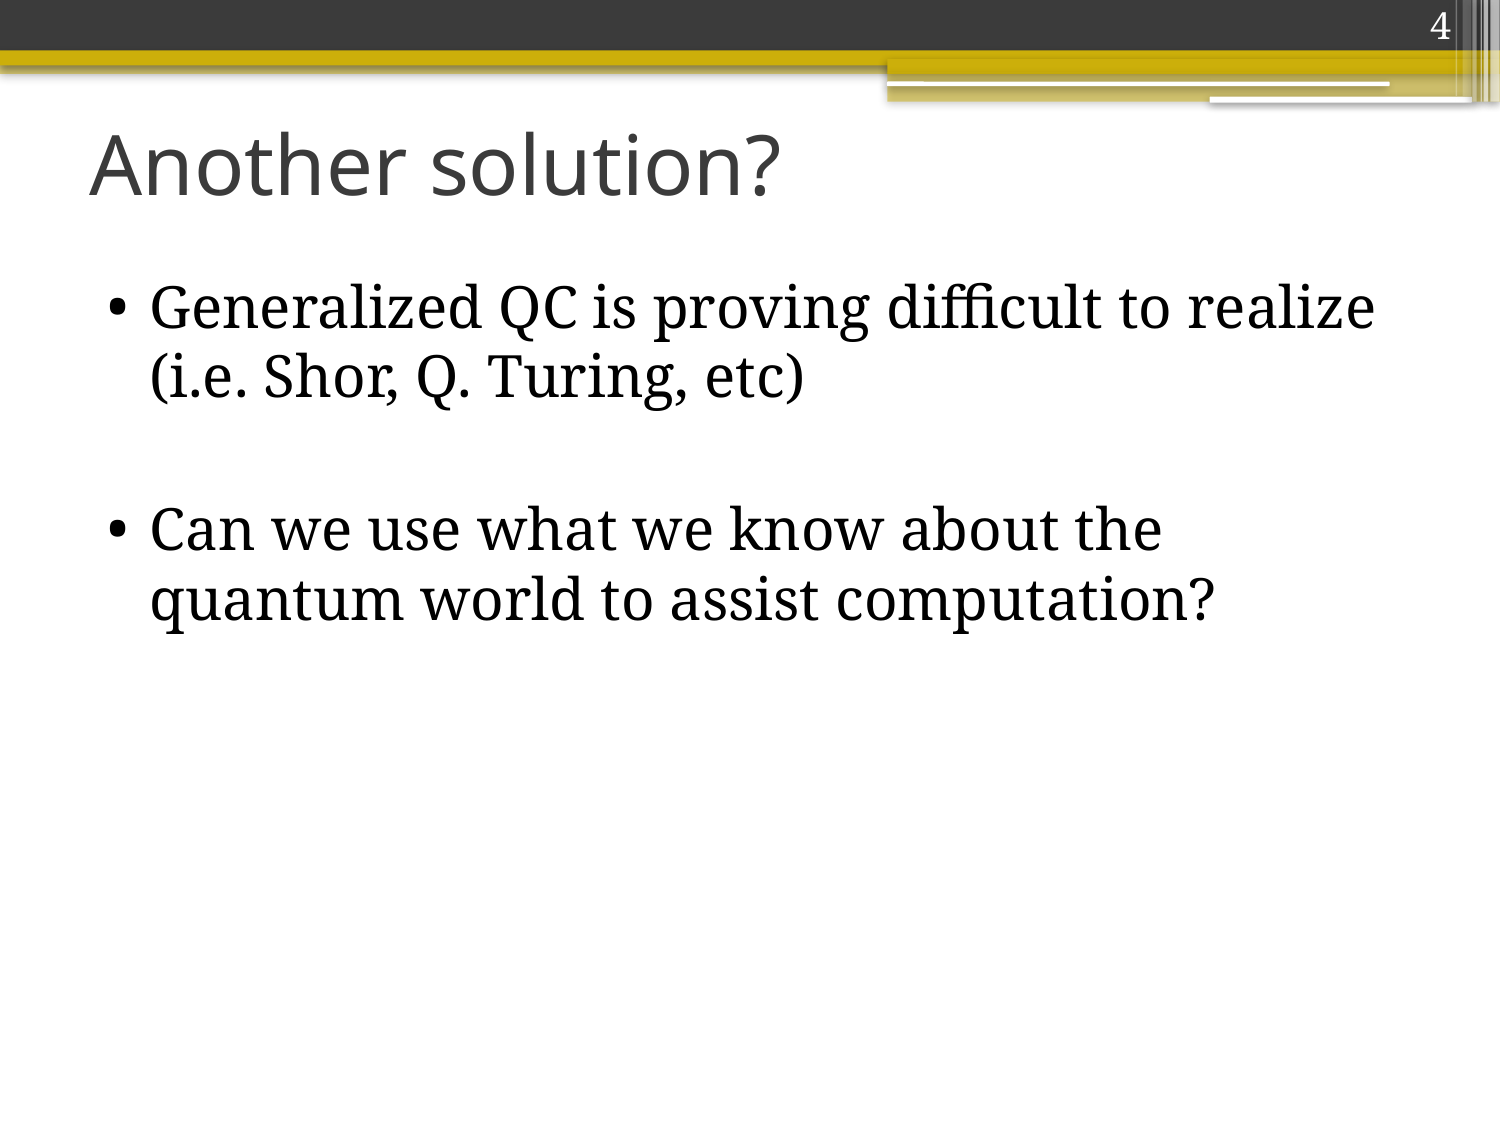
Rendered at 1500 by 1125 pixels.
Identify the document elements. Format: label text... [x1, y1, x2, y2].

title Another solution? [75, 75, 1425, 250]
slide_number 4 [1341, 0, 1466, 61]
list Generalized QC is proving difficult to realize (i.e. Shor, Q. Turing, etc) Can we use what we know about the quantum world to assist computation? [75, 262, 1425, 1000]
